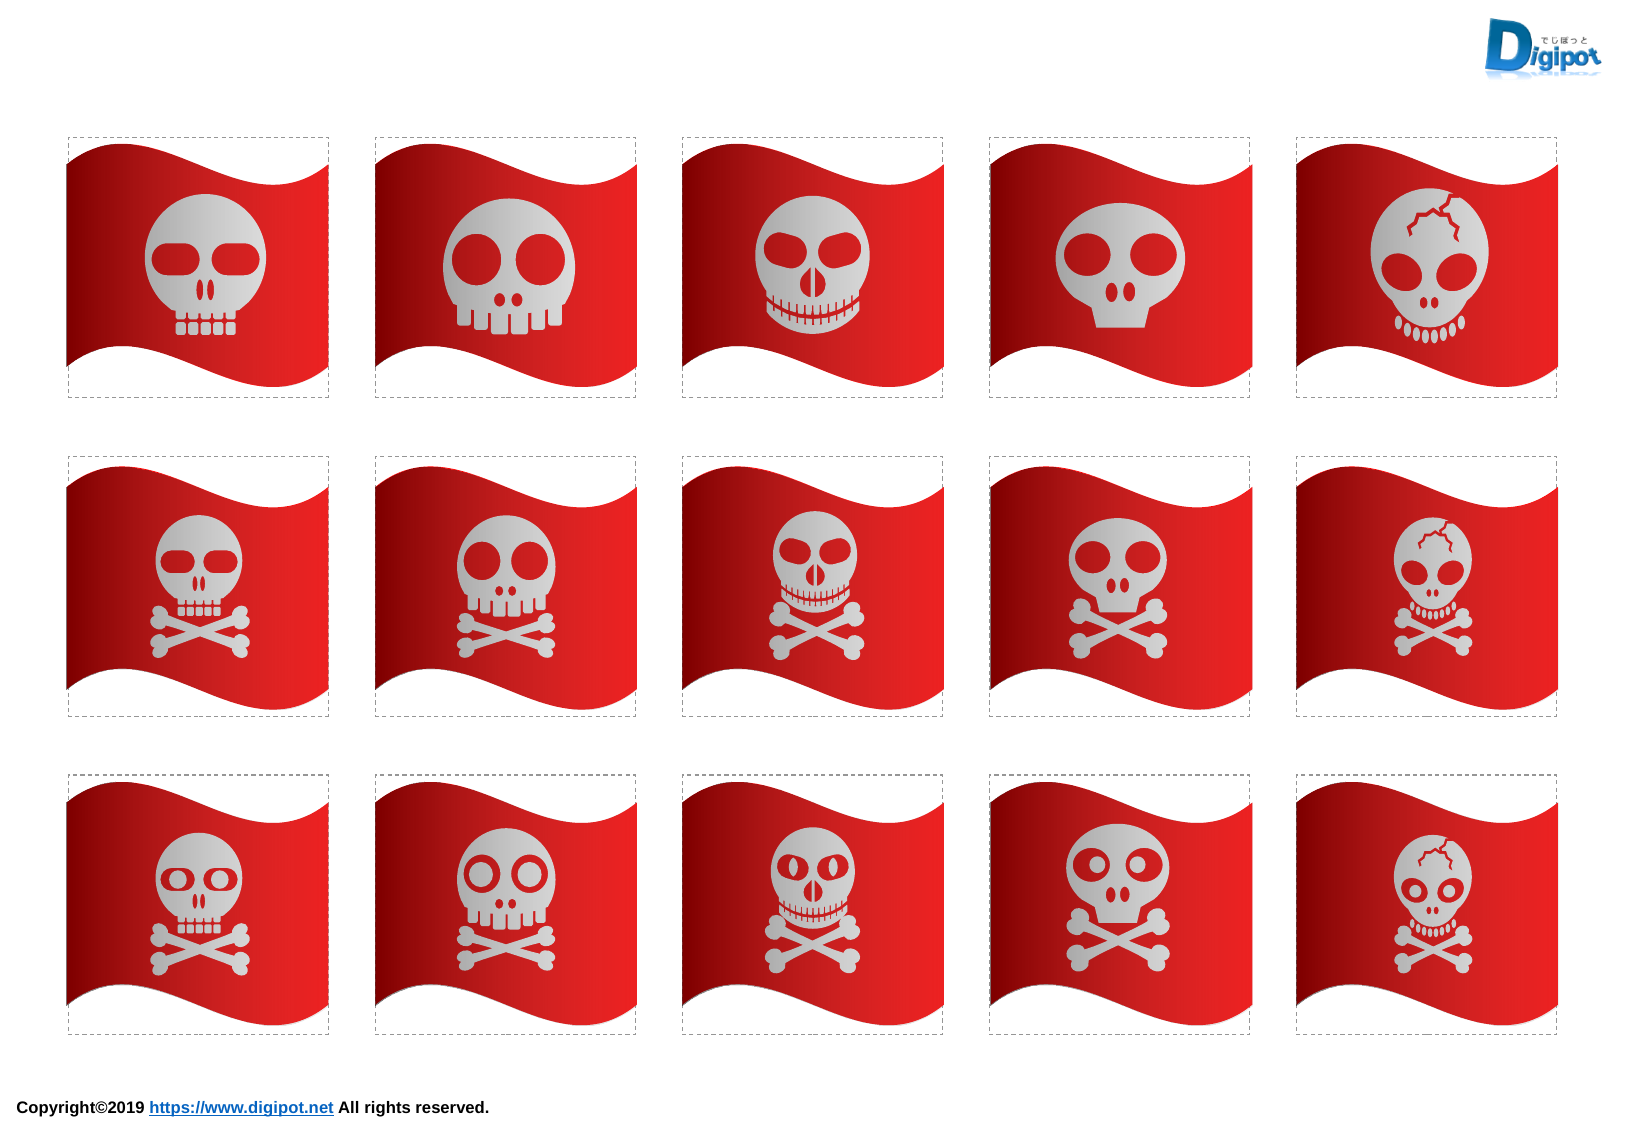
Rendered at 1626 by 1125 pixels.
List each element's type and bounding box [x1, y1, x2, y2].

text_box [990, 465, 1253, 711]
text_box [1296, 465, 1558, 711]
text_box [990, 781, 1253, 1026]
text_box [375, 142, 637, 388]
text_box [66, 781, 329, 1026]
text_box [375, 781, 637, 1026]
text_box [1296, 781, 1558, 1026]
text_box [1296, 142, 1558, 388]
picture [1485, 18, 1602, 82]
text_box [682, 142, 944, 388]
text_box [682, 781, 944, 1026]
text_box [375, 465, 637, 711]
text_box [990, 142, 1253, 388]
text_box [66, 142, 329, 388]
text_box [682, 465, 944, 711]
text_box [66, 465, 329, 711]
